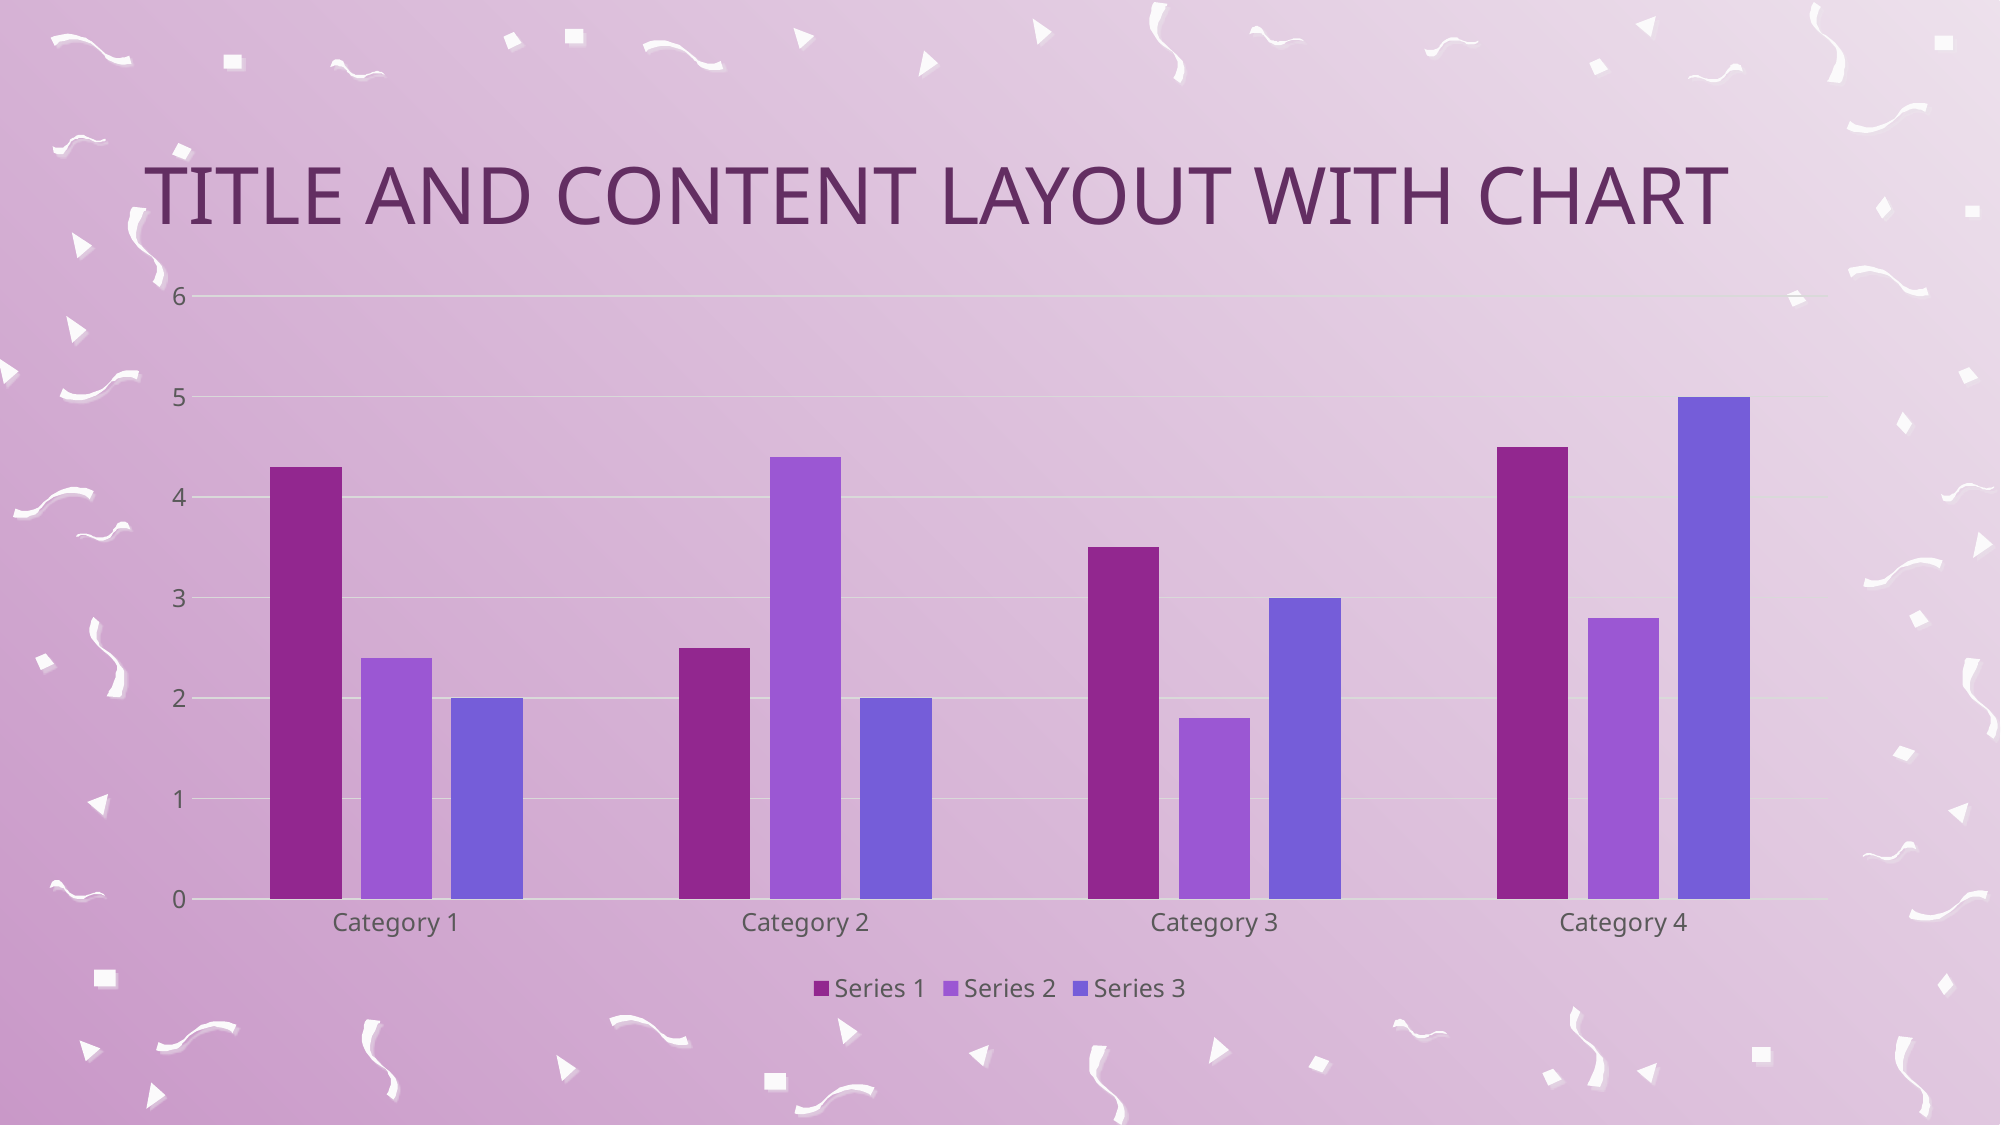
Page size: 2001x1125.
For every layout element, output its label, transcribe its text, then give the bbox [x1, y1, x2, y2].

title Title and Content Layout with Chart [137, 52, 1863, 240]
chart [136, 263, 1863, 1012]
